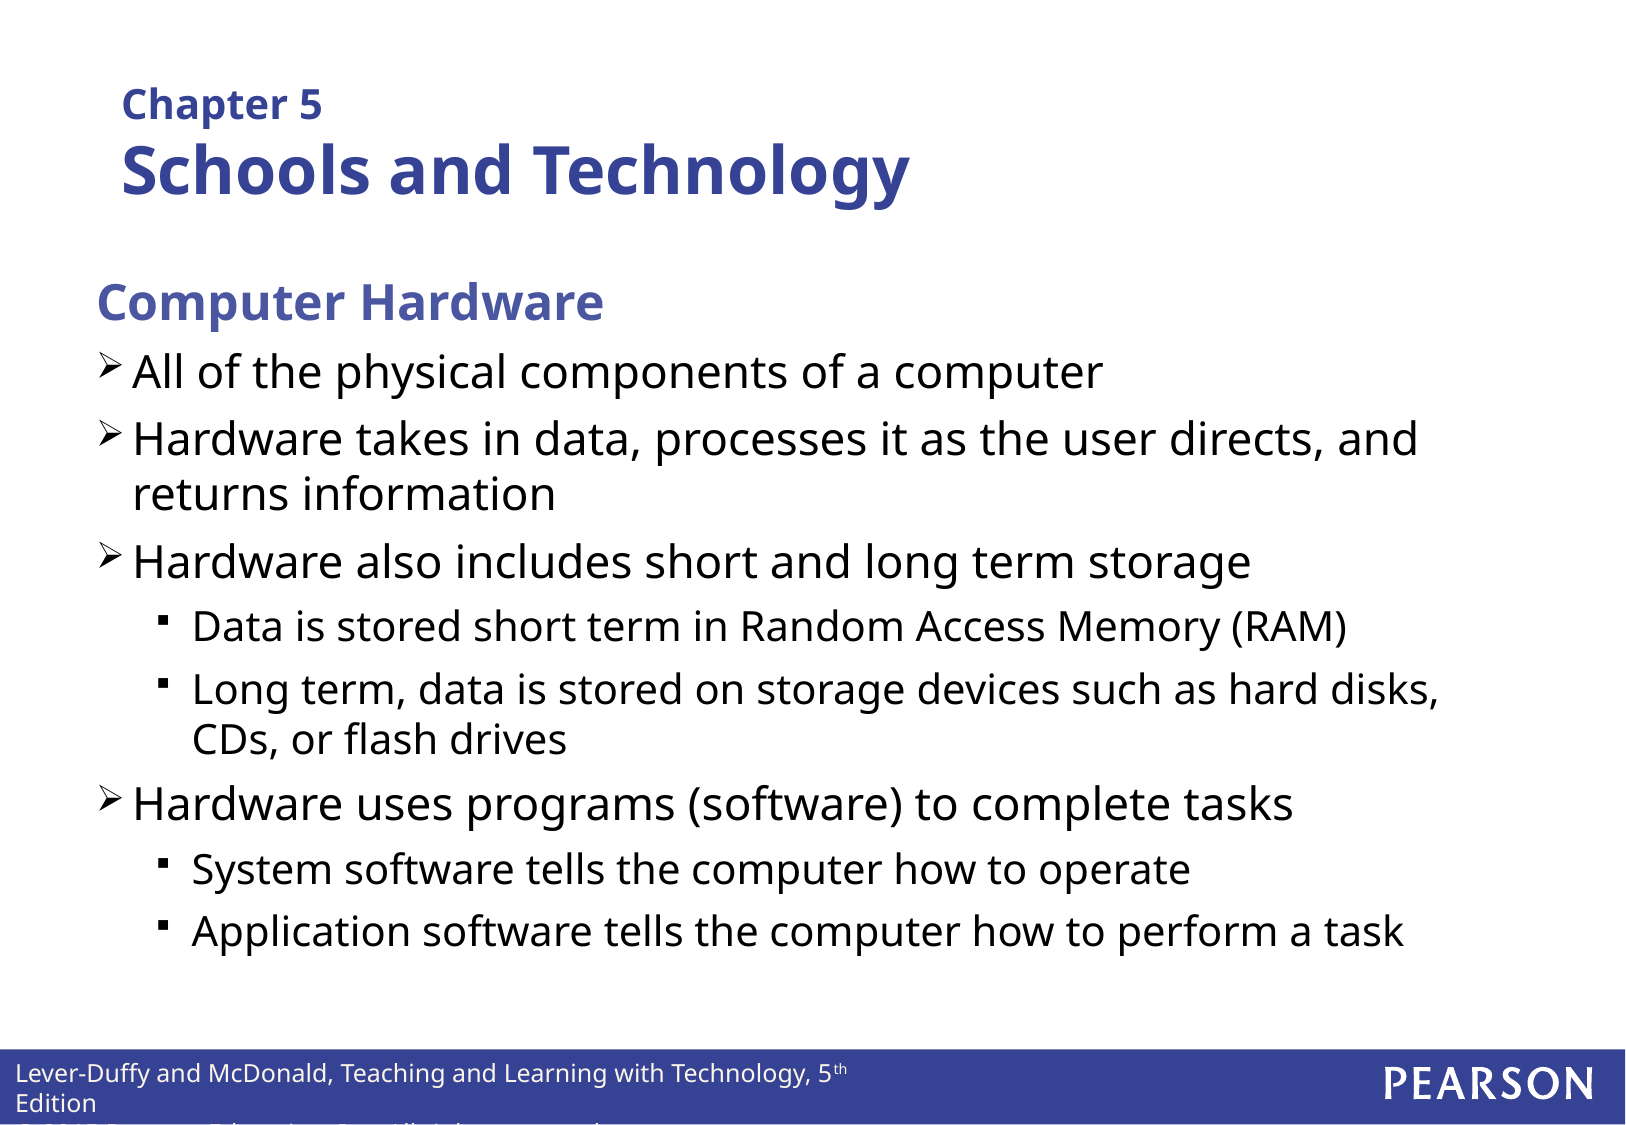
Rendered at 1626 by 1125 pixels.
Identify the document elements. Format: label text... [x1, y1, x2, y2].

list Computer Hardware All of the physical components of a computer Hardware takes in data, processes it as the user directs, and returns information Hardware also includes short and long term storage Data is stored short term in Random Access Memory (RAM) Long term, data is stored on storage devices such as hard disks, CDs, or flash drives Hardware uses programs (software) to complete tasks System software tells the computer how to operate Application software tells the computer how to perform a task [81, 262, 1544, 1005]
text_box Chapter 5 Schools and Technology [106, 70, 1569, 258]
